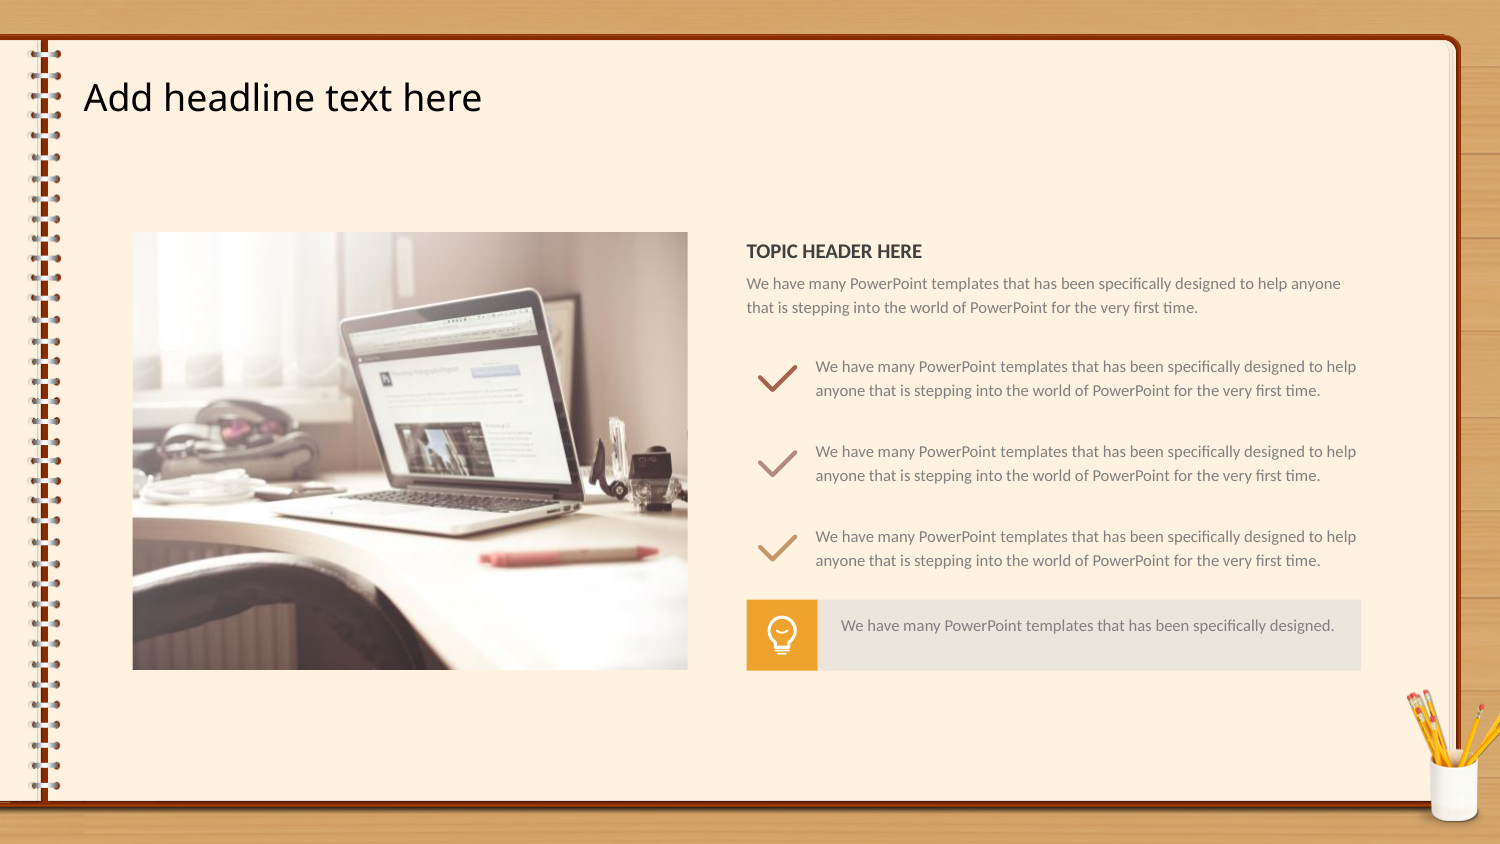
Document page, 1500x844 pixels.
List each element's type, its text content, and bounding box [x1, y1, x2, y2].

text_box [130, 231, 690, 672]
text_box TOPIC HEADER HERE We have many PowerPoint templates that has been specifically designed to help anyone that is stepping into the world of PowerPoint for the very first time. [746, 232, 1361, 317]
text_box [757, 450, 798, 478]
text_box [757, 365, 798, 392]
text_box We have many PowerPoint templates that has been specifically designed to help anyone that is stepping into the world of PowerPoint for the very first time. We have many PowerPoint templates that has been specifically designed to help anyone that is stepping into the world of PowerPoint for the very first time. We have many PowerPoint templates that has been specifically designed to help anyone that is stepping into the world of PowerPoint for the very first time. [815, 351, 1361, 571]
text_box [745, 598, 816, 673]
text_box [757, 534, 798, 562]
text_box We have many PowerPoint templates that has been specifically designed. [841, 610, 1338, 635]
text_box [816, 598, 1363, 673]
text_box [767, 615, 797, 655]
picture [0, 0, 1500, 844]
text_box Add headline text here [83, 74, 604, 120]
